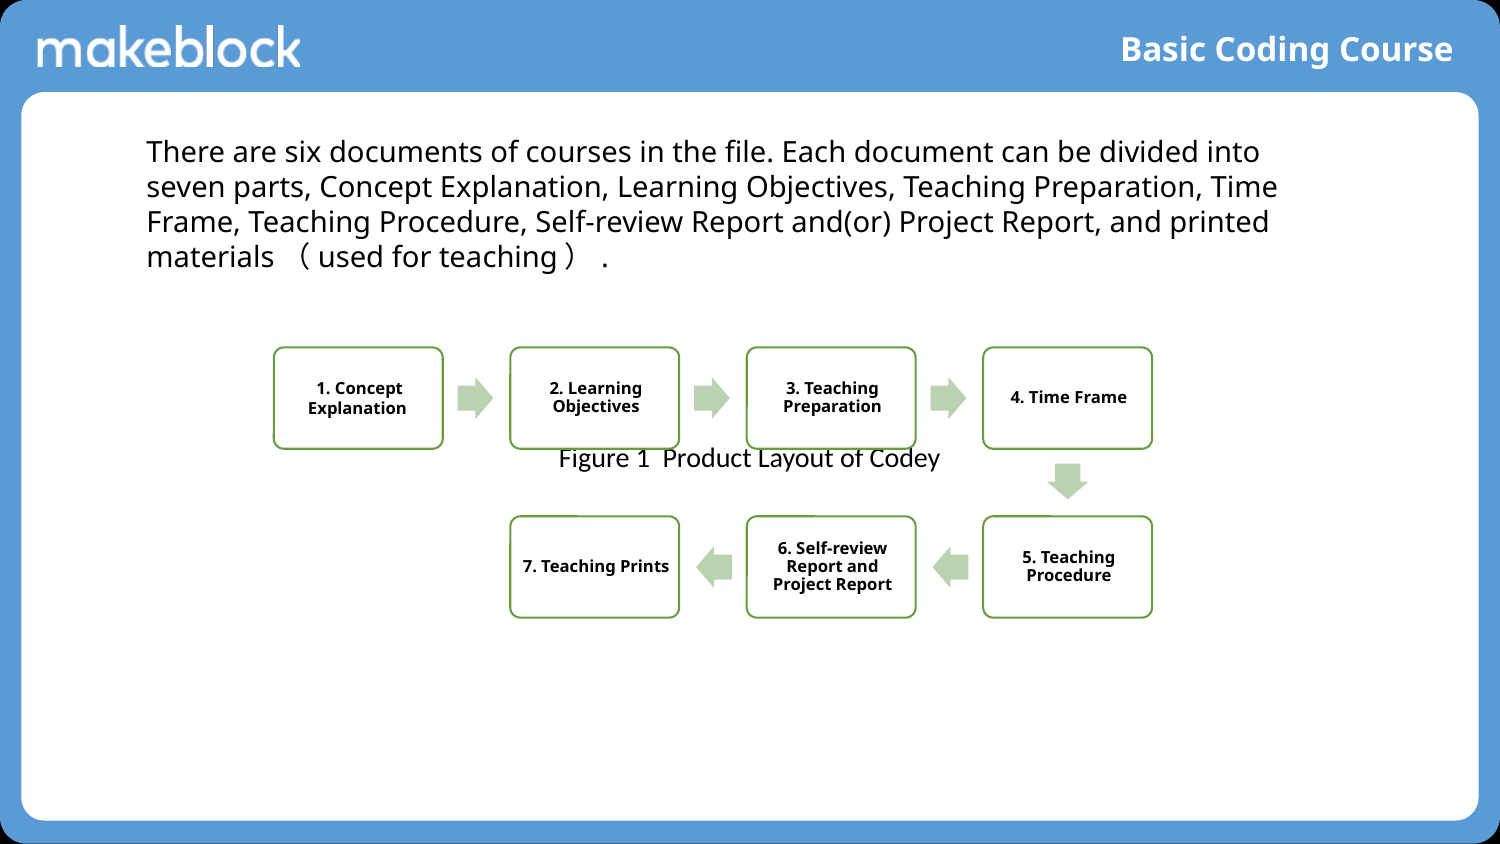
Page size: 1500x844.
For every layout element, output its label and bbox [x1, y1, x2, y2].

text_box [273, 342, 1153, 623]
text_box [0, 0, 1500, 844]
